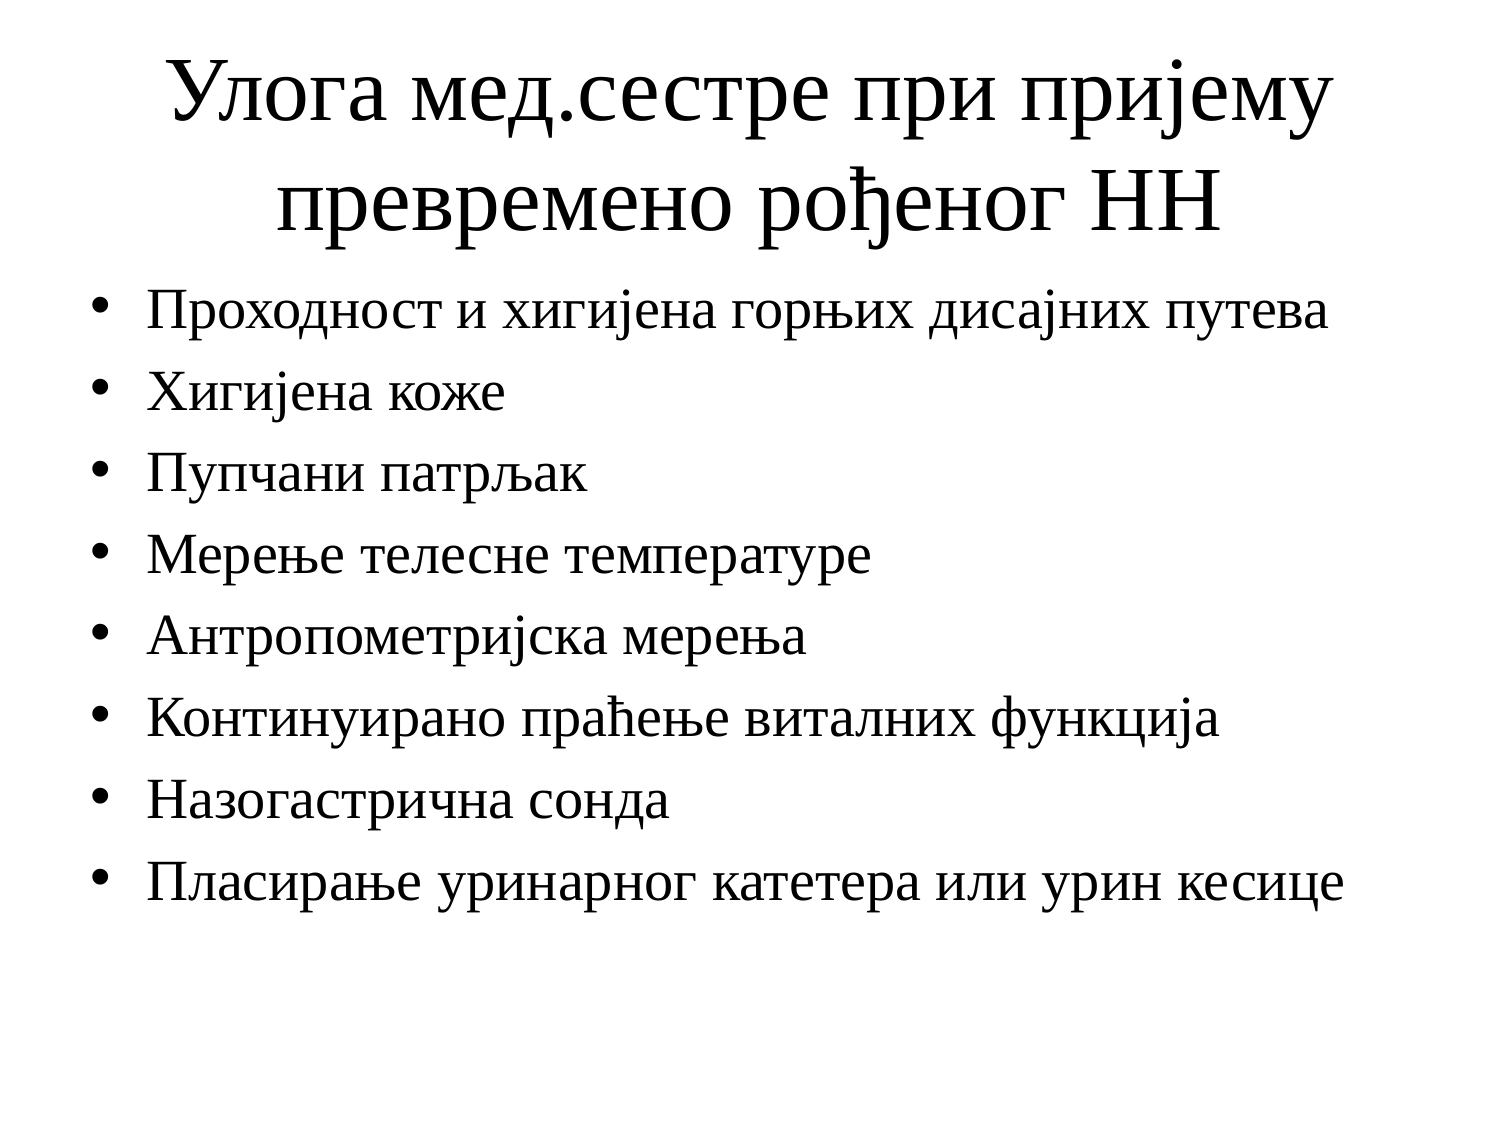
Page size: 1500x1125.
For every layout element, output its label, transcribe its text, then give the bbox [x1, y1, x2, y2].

list Проходност и хигијена горњих дисајних путева Хигијена коже Пупчани патрљак Мерење телесне температуре Антропометријска мерења Континуирано праћење виталних функција Назогастрична сонда Пласирање уринарног катетера или урин кесице [75, 262, 1425, 1005]
title Улога мед.сестре при пријему превремено рођеног НН [75, 45, 1425, 233]
